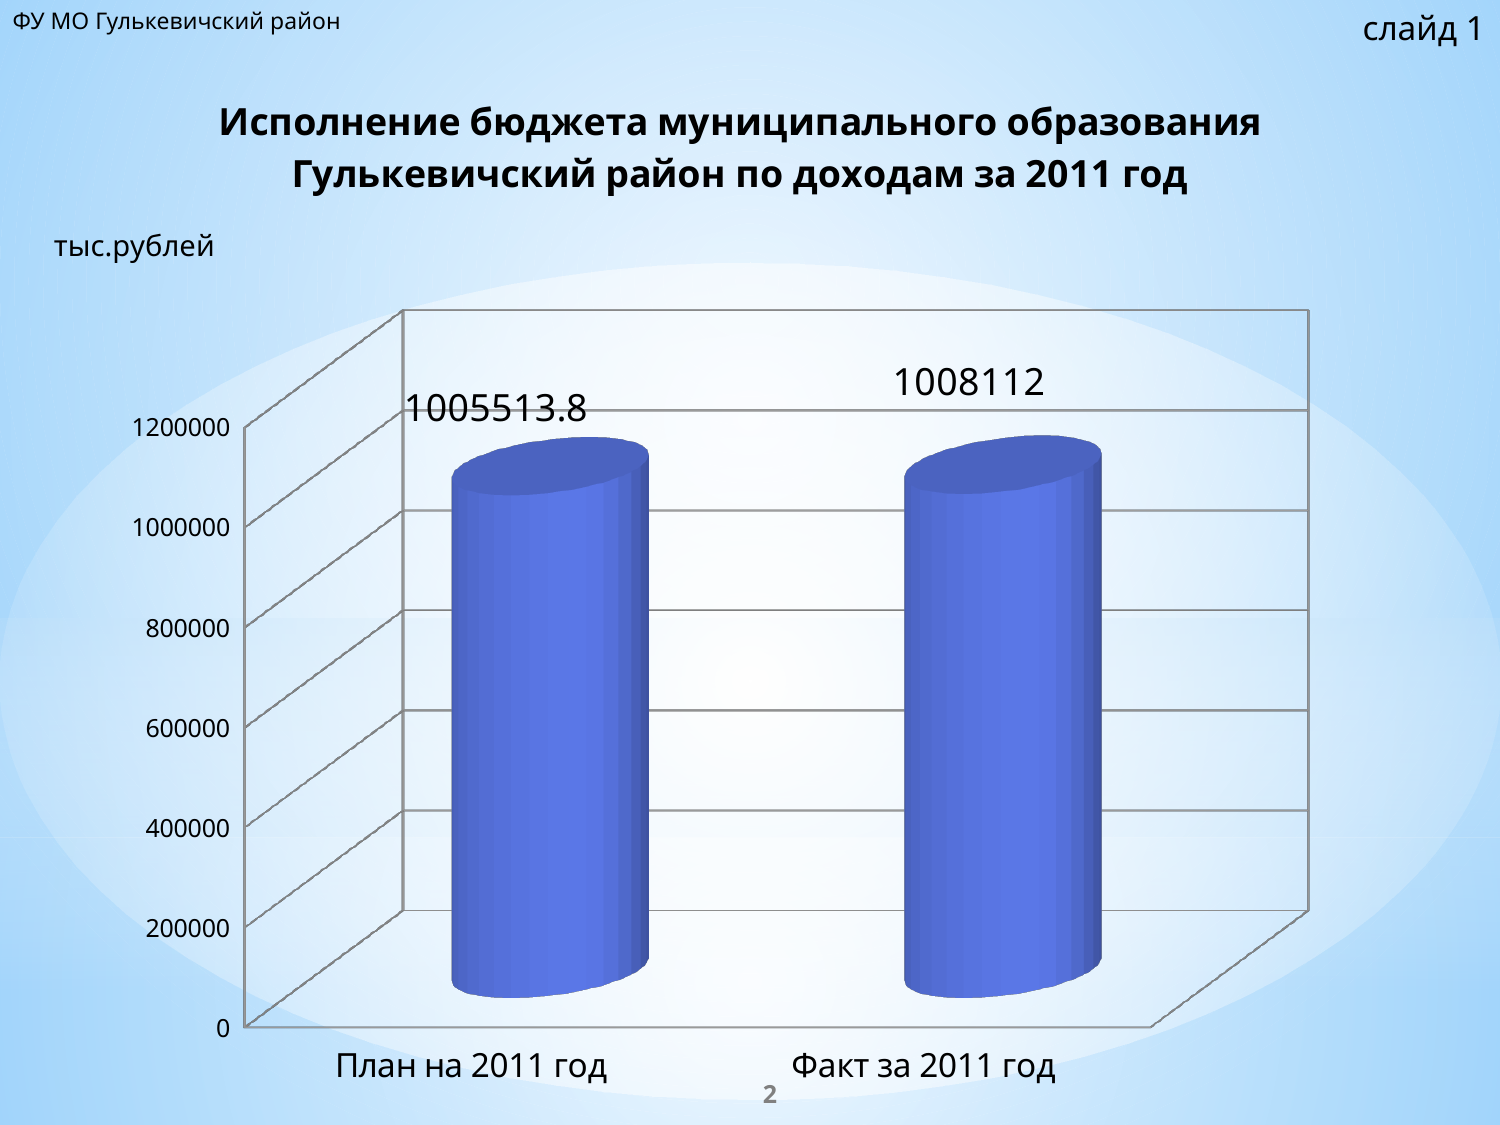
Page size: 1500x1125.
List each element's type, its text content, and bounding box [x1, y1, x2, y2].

chart [0, 54, 1483, 1118]
text_box слайд 1 [1347, 0, 1500, 55]
text_box ФУ МО Гулькевичский район [0, 0, 258, 35]
